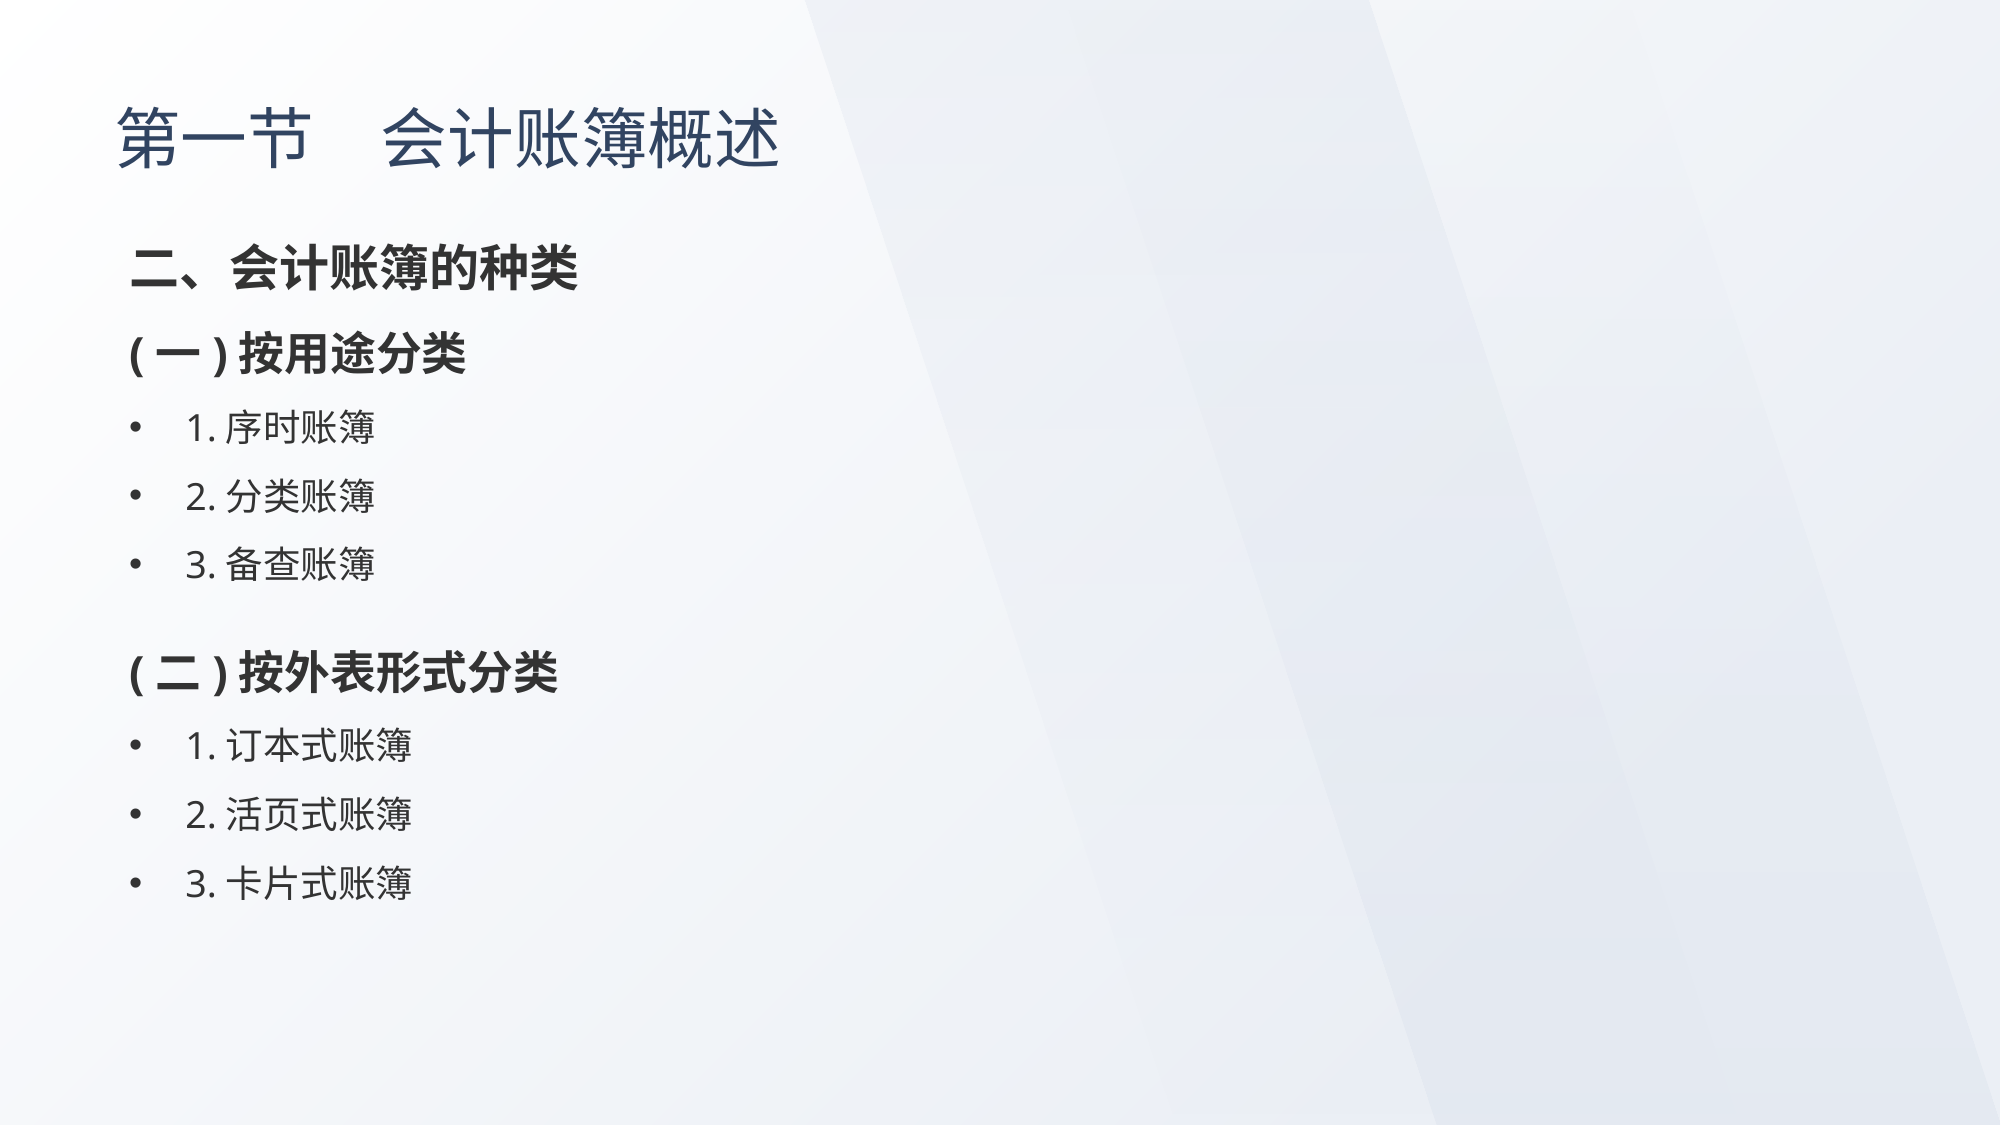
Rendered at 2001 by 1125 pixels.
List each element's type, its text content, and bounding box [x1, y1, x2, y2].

title 第一节 会计账簿概述 [114, 59, 1886, 178]
text_box 二、会计账簿的种类 (一)按用途分类 1.序时账簿 2.分类账簿 3.备查账簿 (二)按外表形式分类 1.订本式账簿 2.活页式账簿 3.卡片式账簿 [114, 213, 1886, 1013]
